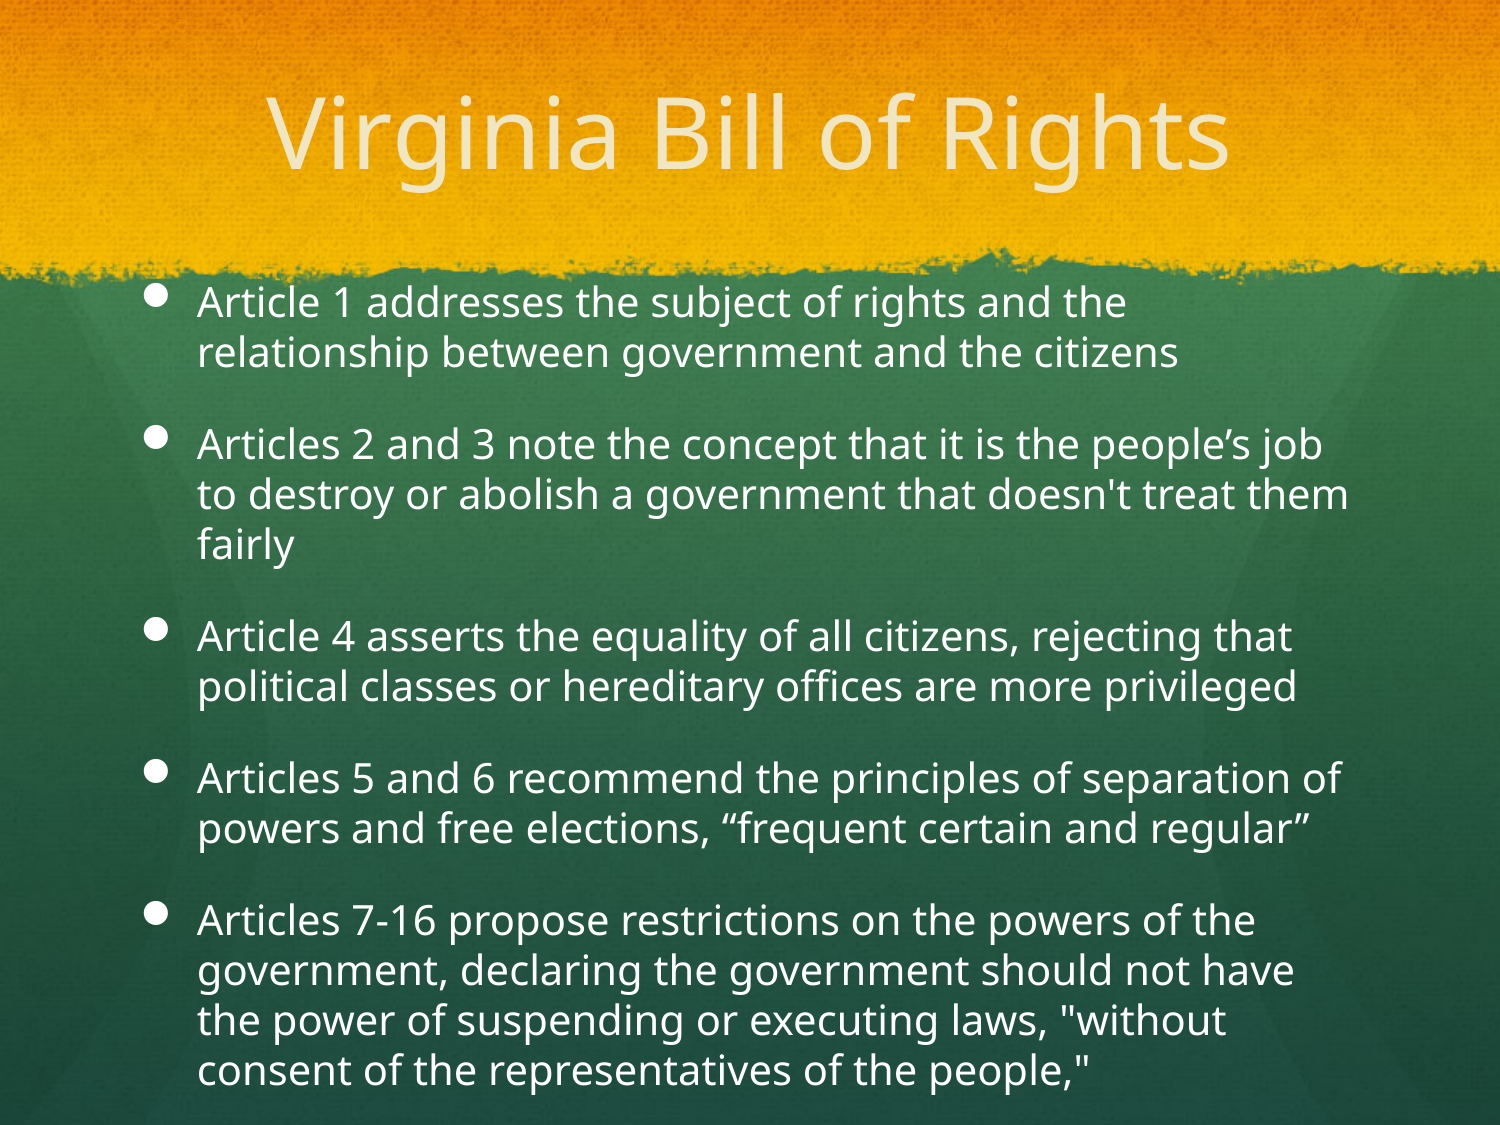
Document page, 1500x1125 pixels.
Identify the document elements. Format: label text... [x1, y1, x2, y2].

list Article 1 addresses the subject of rights and the relationship between government and the citizens Articles 2 and 3 note the concept that it is the people’s job to destroy or abolish a government that doesn't treat them fairly Article 4 asserts the equality of all citizens, rejecting that political classes or hereditary offices are more privileged Articles 5 and 6 recommend the principles of separation of powers and free elections, “frequent certain and regular” Articles 7-16 propose restrictions on the powers of the government, declaring the government should not have the power of suspending or executing laws, "without consent of the representatives of the people," [125, 268, 1375, 1125]
title Virginia Bill of Rights [125, 13, 1375, 246]
picture [0, 0, 1500, 1125]
